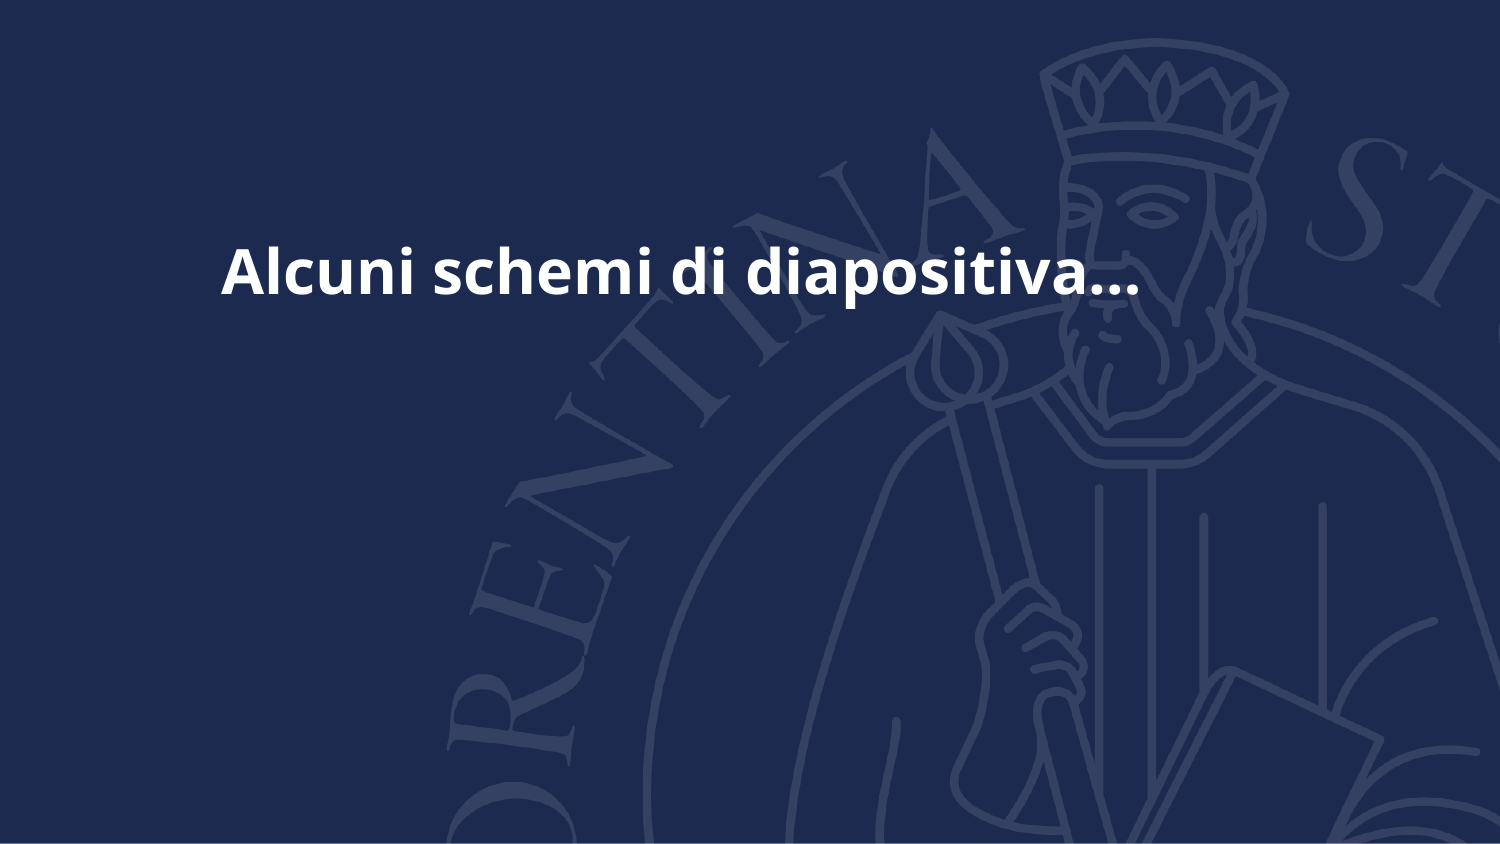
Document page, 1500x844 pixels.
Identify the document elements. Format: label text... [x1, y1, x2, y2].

title Alcuni schemi di diapositiva… [206, 233, 1362, 422]
